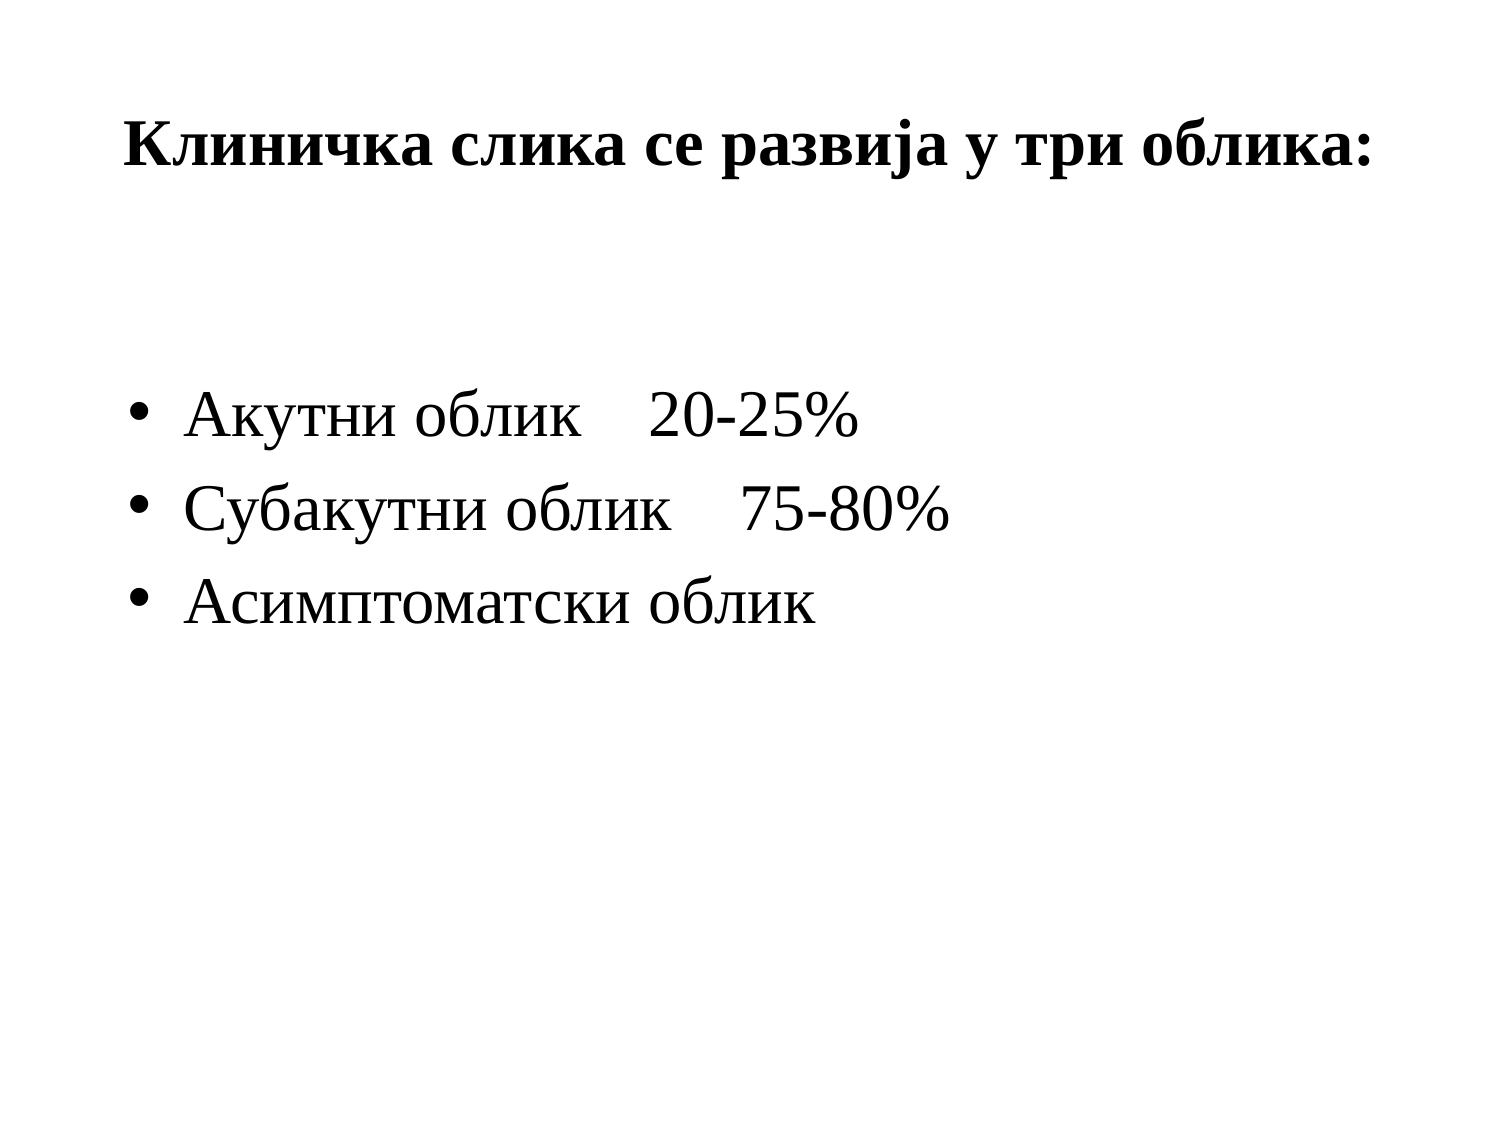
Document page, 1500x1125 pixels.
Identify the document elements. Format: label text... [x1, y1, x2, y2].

list Акутни облик 20-25% Субакутни облик 75-80% Асимптоматски облик [112, 362, 1388, 1000]
title Клиничка слика се развија у три облика: [75, 45, 1425, 233]
